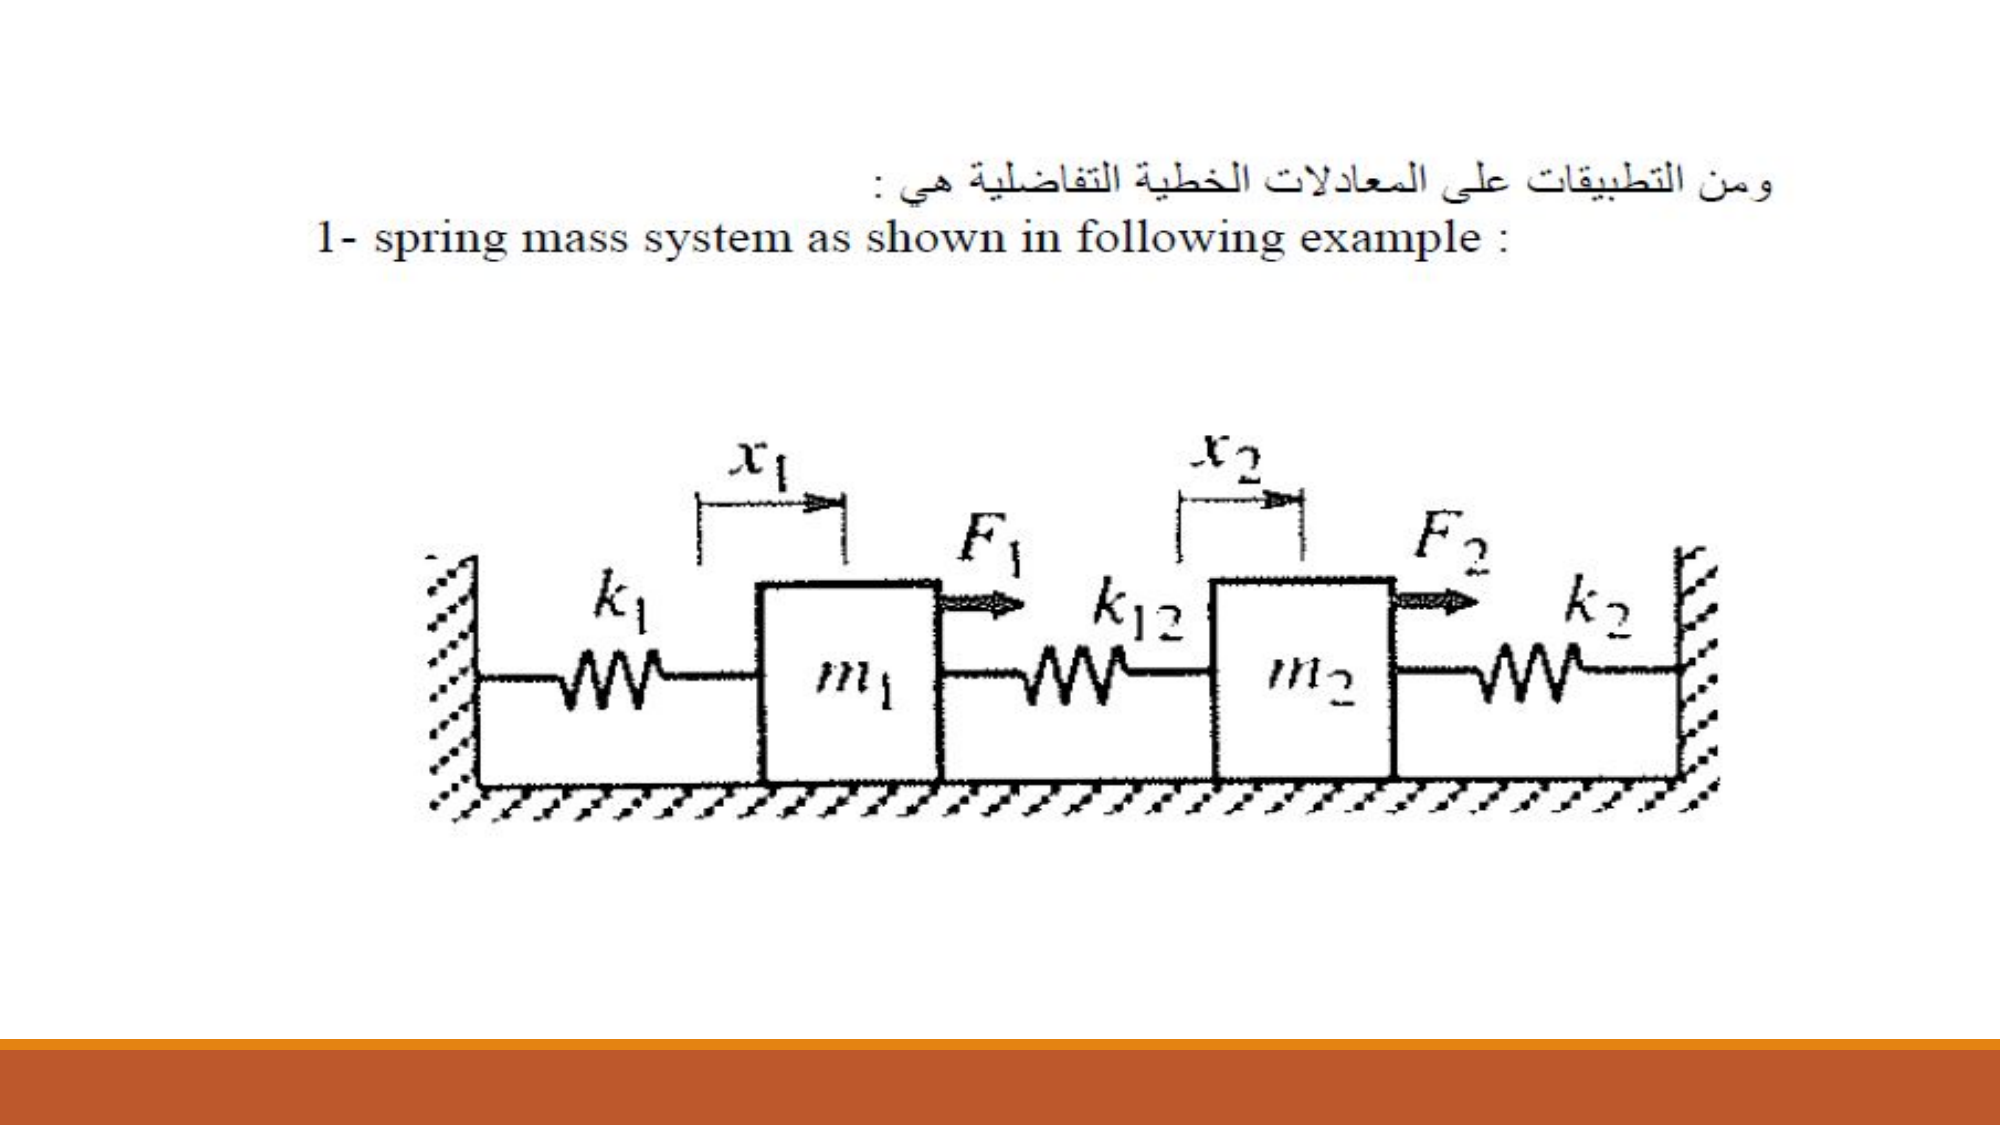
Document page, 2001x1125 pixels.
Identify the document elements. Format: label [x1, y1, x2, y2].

list [132, 64, 1842, 946]
